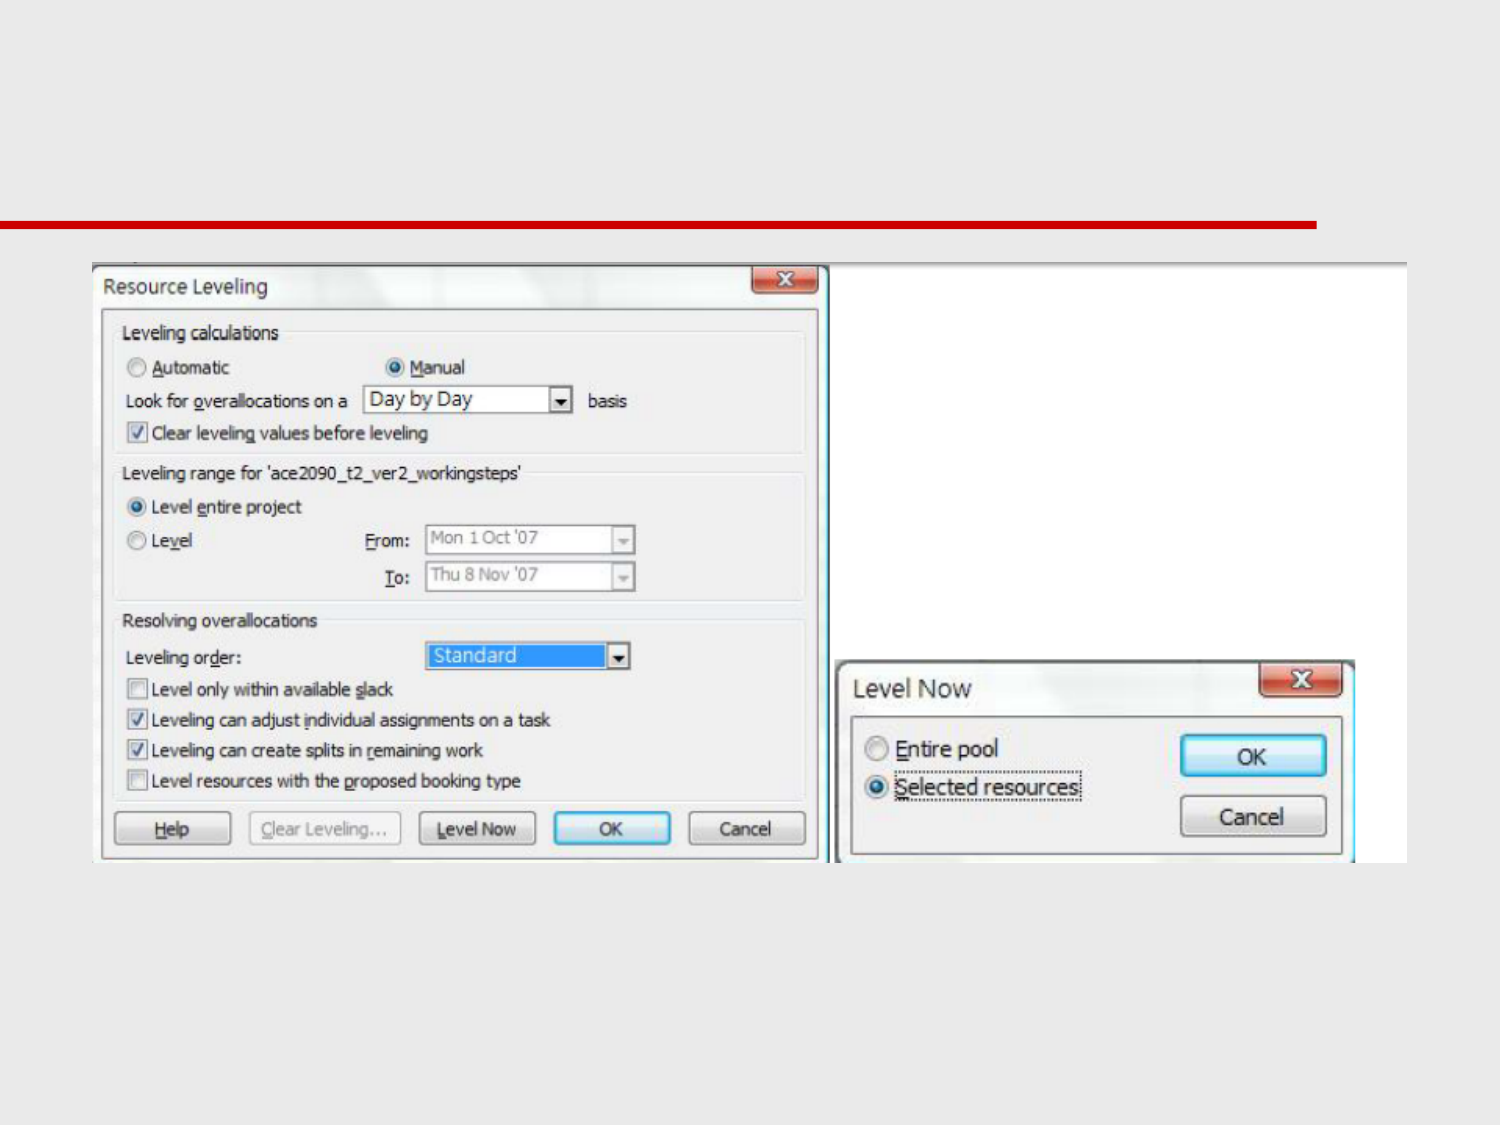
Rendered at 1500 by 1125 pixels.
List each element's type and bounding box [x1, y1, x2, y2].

picture [92, 262, 1408, 863]
